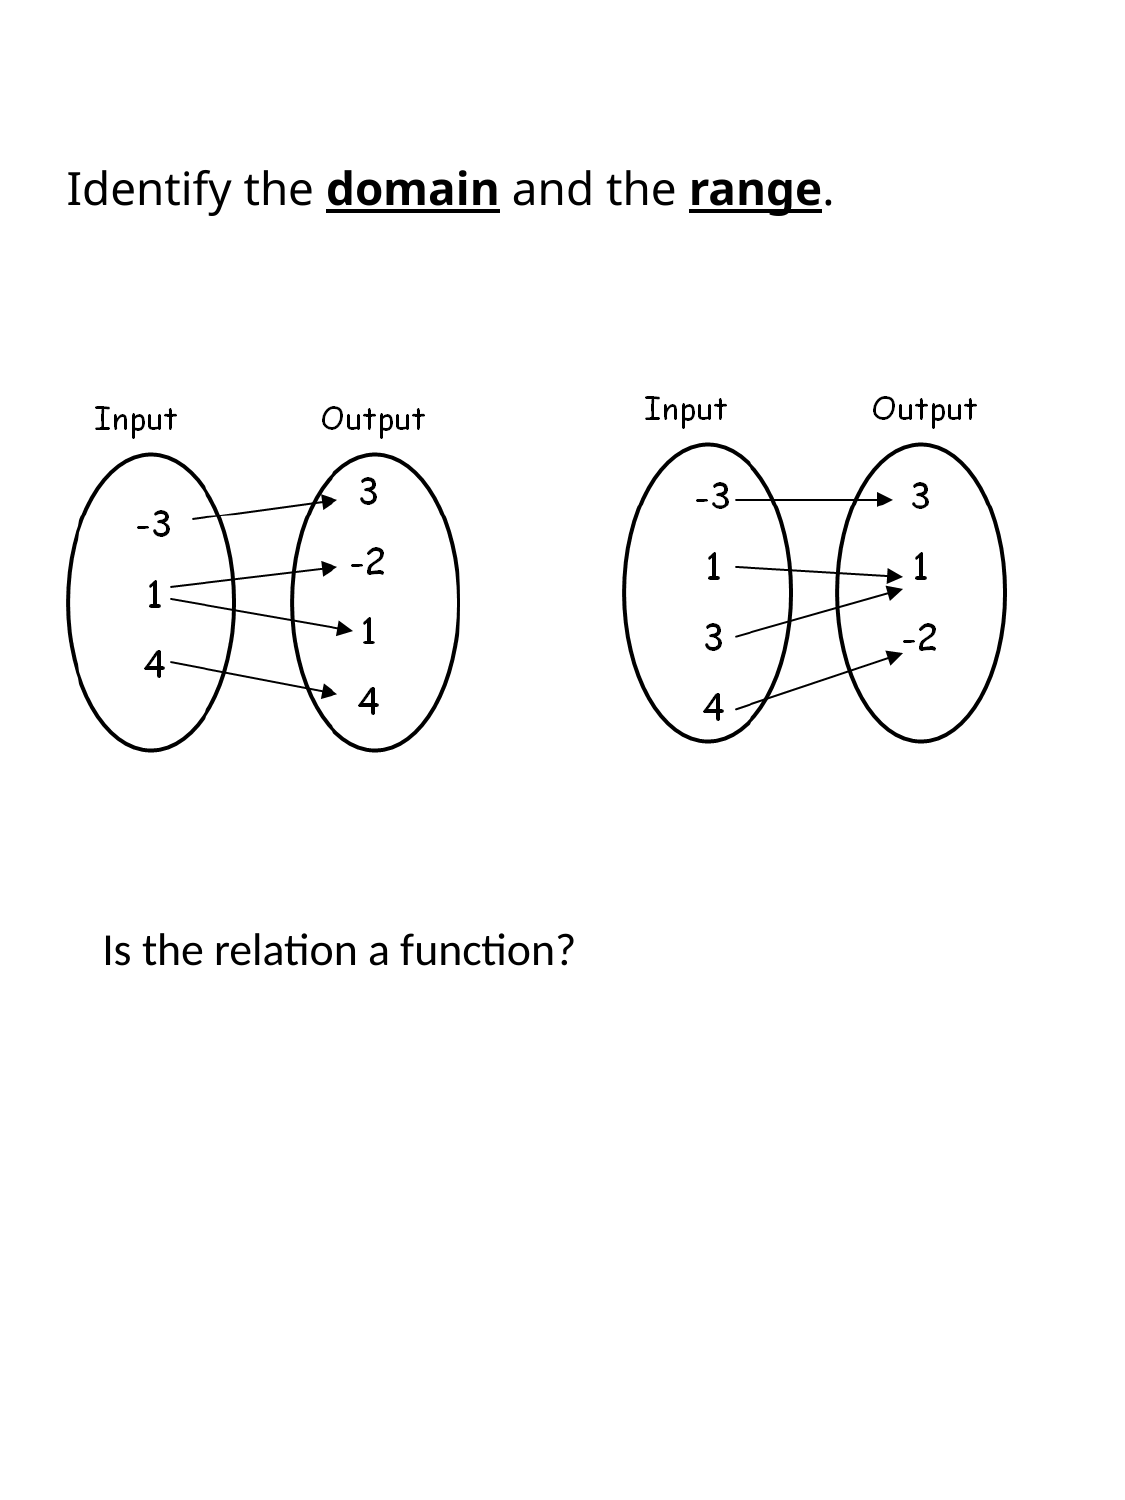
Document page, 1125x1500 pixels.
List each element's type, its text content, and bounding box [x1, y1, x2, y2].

text_box Identify the domain and the range. [51, 137, 1065, 238]
text_box Is the relation a function? [87, 912, 850, 983]
picture [612, 393, 1015, 747]
picture [59, 405, 492, 756]
